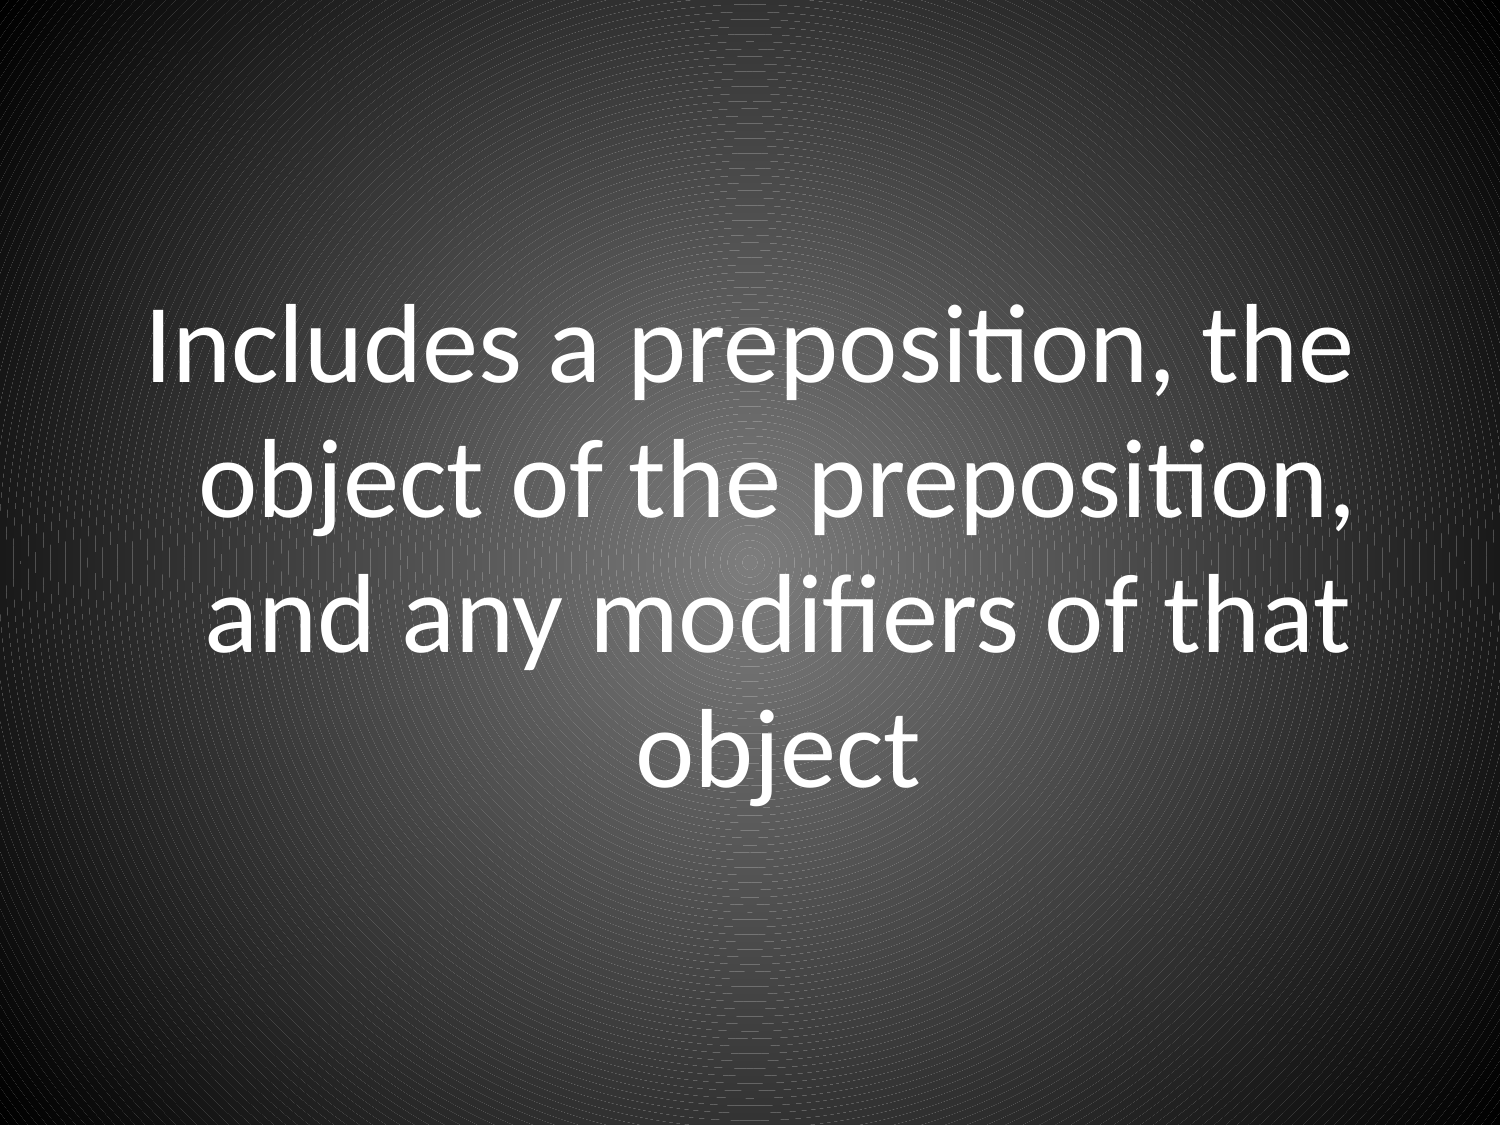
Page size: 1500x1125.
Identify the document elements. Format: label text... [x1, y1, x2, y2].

list Includes a preposition, the object of the preposition, and any modifiers of that object [75, 262, 1425, 1005]
